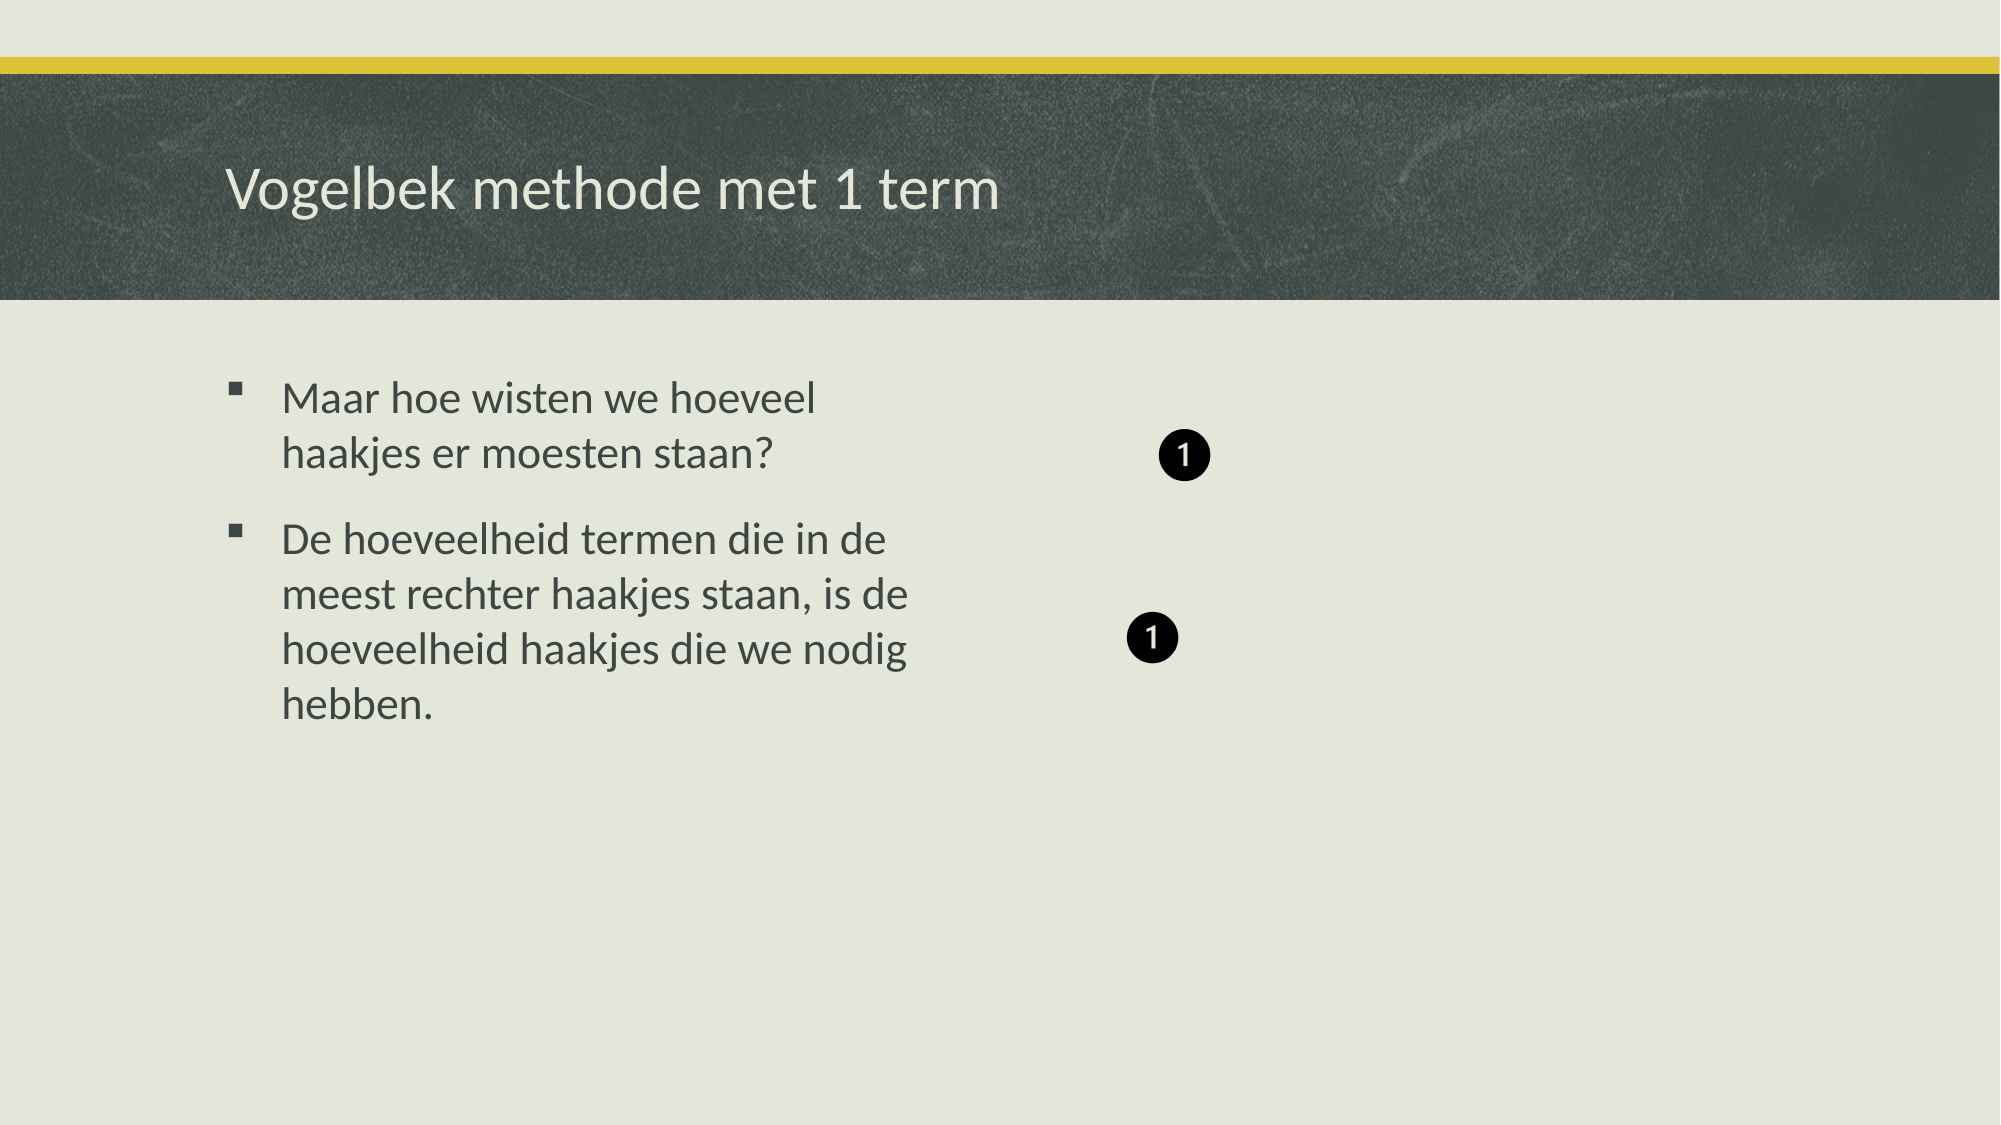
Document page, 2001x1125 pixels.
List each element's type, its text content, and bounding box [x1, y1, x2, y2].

list Maar hoe wisten we hoeveel haakjes er moesten staan? De hoeveelheid termen die in de meest rechter haakjes staan, is de hoeveelheid haakjes die we nodig hebben. [210, 360, 947, 1014]
picture [1120, 605, 1185, 670]
picture [1152, 422, 1217, 488]
title Vogelbek methode met 1 term [210, 76, 1790, 300]
picture [0, 74, 2000, 300]
